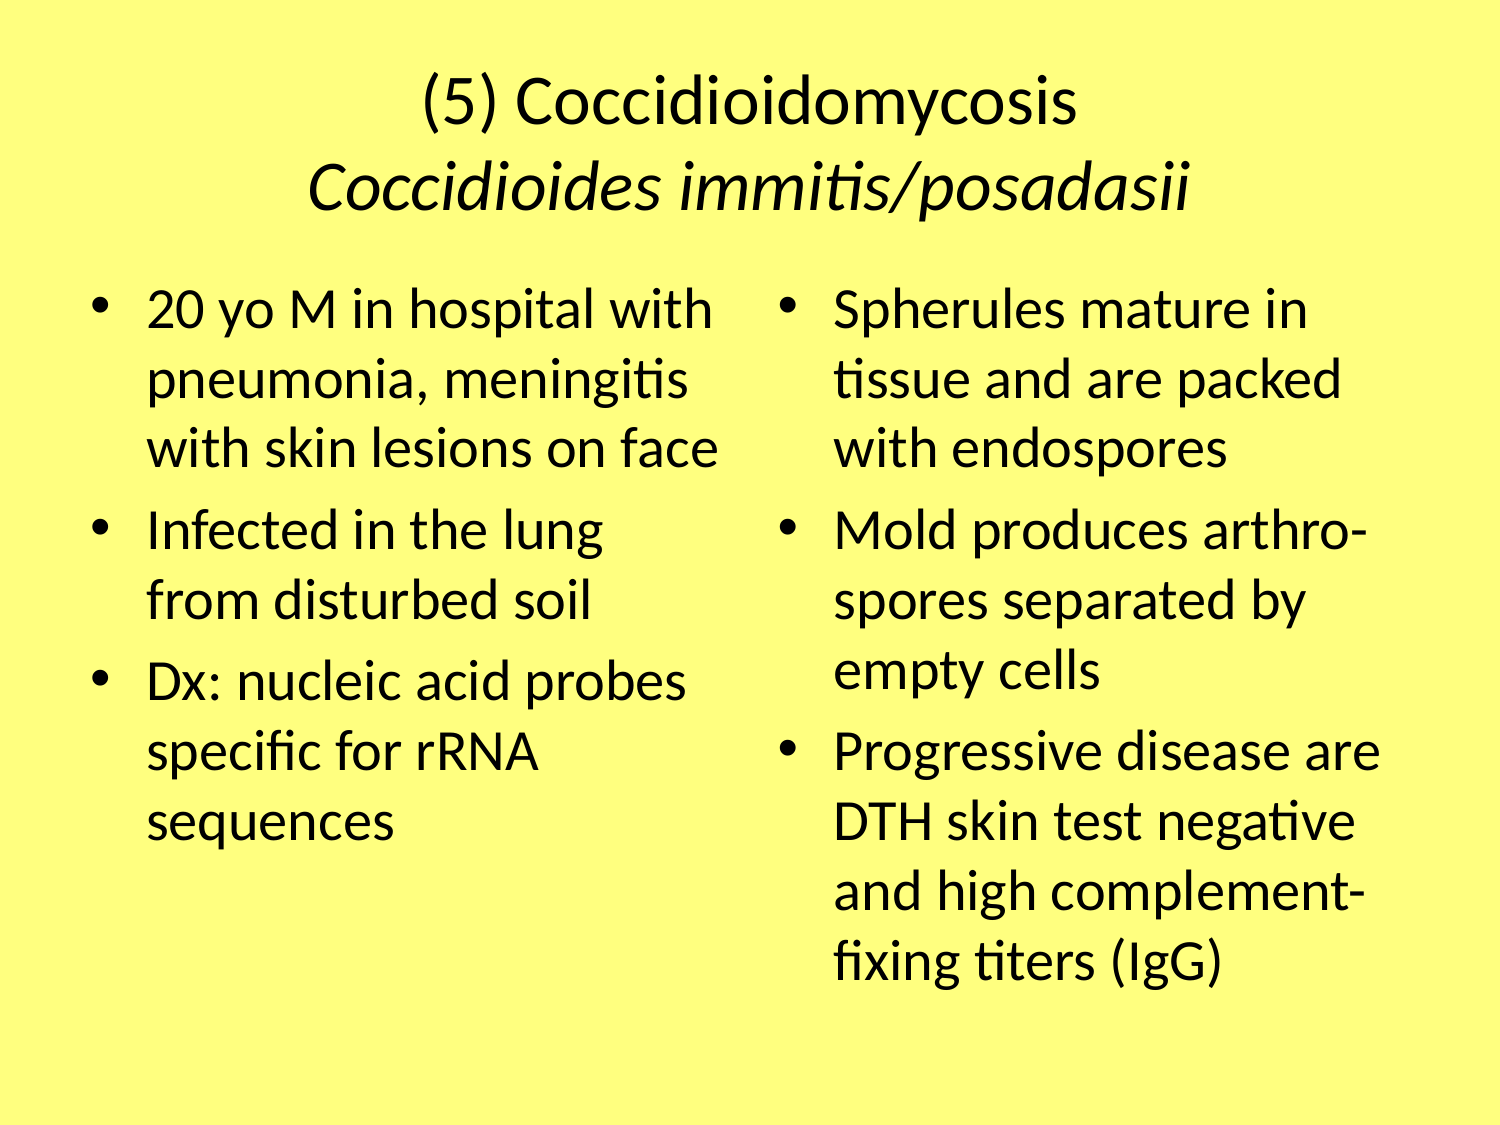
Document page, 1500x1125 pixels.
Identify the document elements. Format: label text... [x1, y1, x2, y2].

list 20 yo M in hospital with pneumonia, meningitis with skin lesions on face Infected in the lung from disturbed soil Dx: nucleic acid probes specific for rRNA sequences [75, 262, 738, 1005]
list Spherules mature in tissue and are packed with endospores Mold produces arthro-spores separated by empty cells Progressive disease are DTH skin test negative and high complement-fixing titers (IgG) [762, 262, 1425, 1005]
title (5) Coccidioidomycosis Coccidioides immitis/posadasii [75, 45, 1425, 233]
